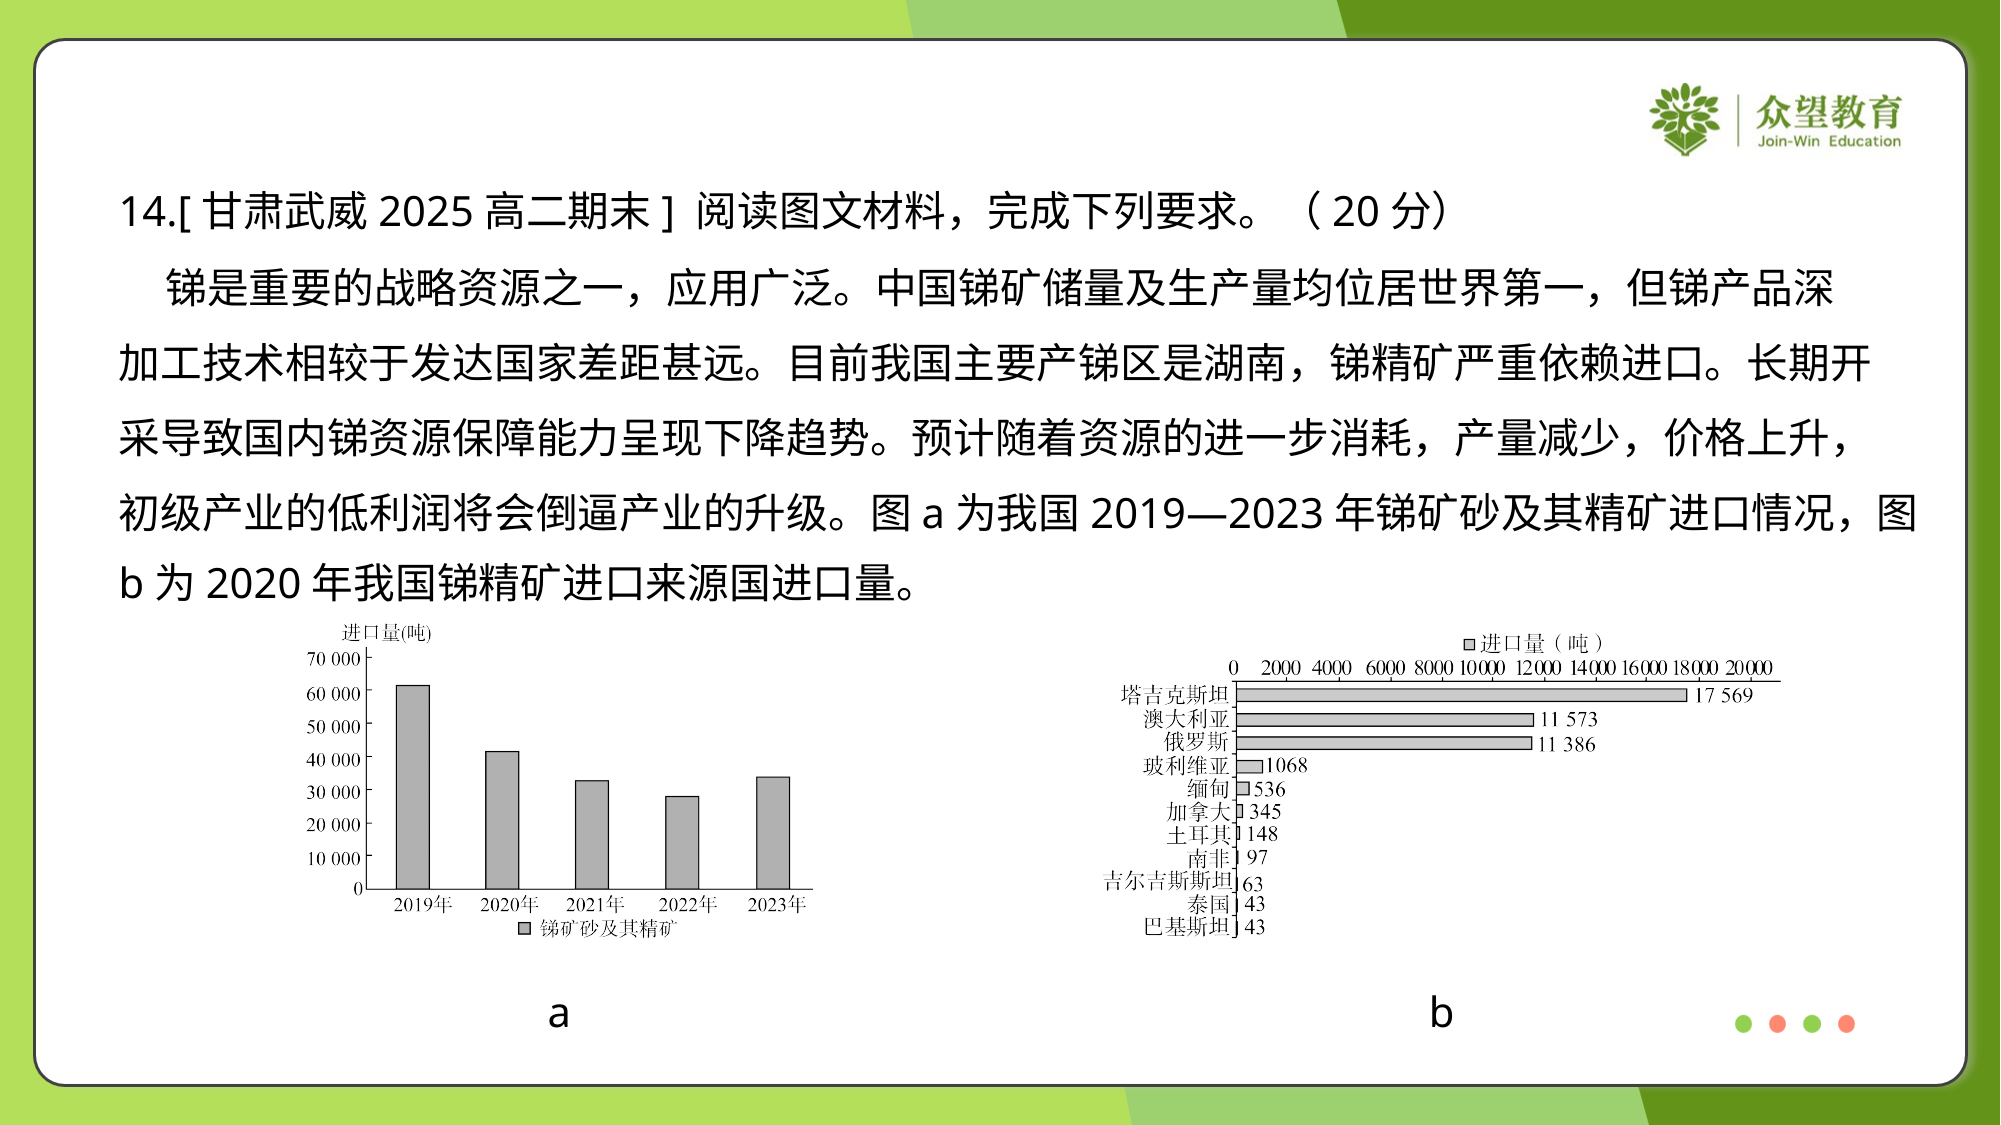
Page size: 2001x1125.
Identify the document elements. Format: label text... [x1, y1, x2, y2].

text_box a [543, 961, 576, 1095]
picture [0, 0, 2000, 1125]
text_box 14.[甘肃武威2025高二期末] 阅读图文材料，完成下列要求。（20分） 锑是重要的战略资源之一，应用广泛。中国锑矿储量及生产量均位居世界第一，但锑产品深 加工技术相较于发达国家差距甚远。目前我国主要产锑区是湖南，锑精矿严重依赖进口。长期开 采导致国内锑资源保障能力呈现下降趋势。预计随着资源的进一步消耗，产量减少，价格上升， 初级产业的低利润将会倒逼产业的升级。图a为我国2019—2023年锑矿砂及其精矿进口情况，图 b为2020年我国锑精矿进口来源国进口量。 [118, 159, 1883, 600]
text_box b [1423, 961, 1460, 1095]
